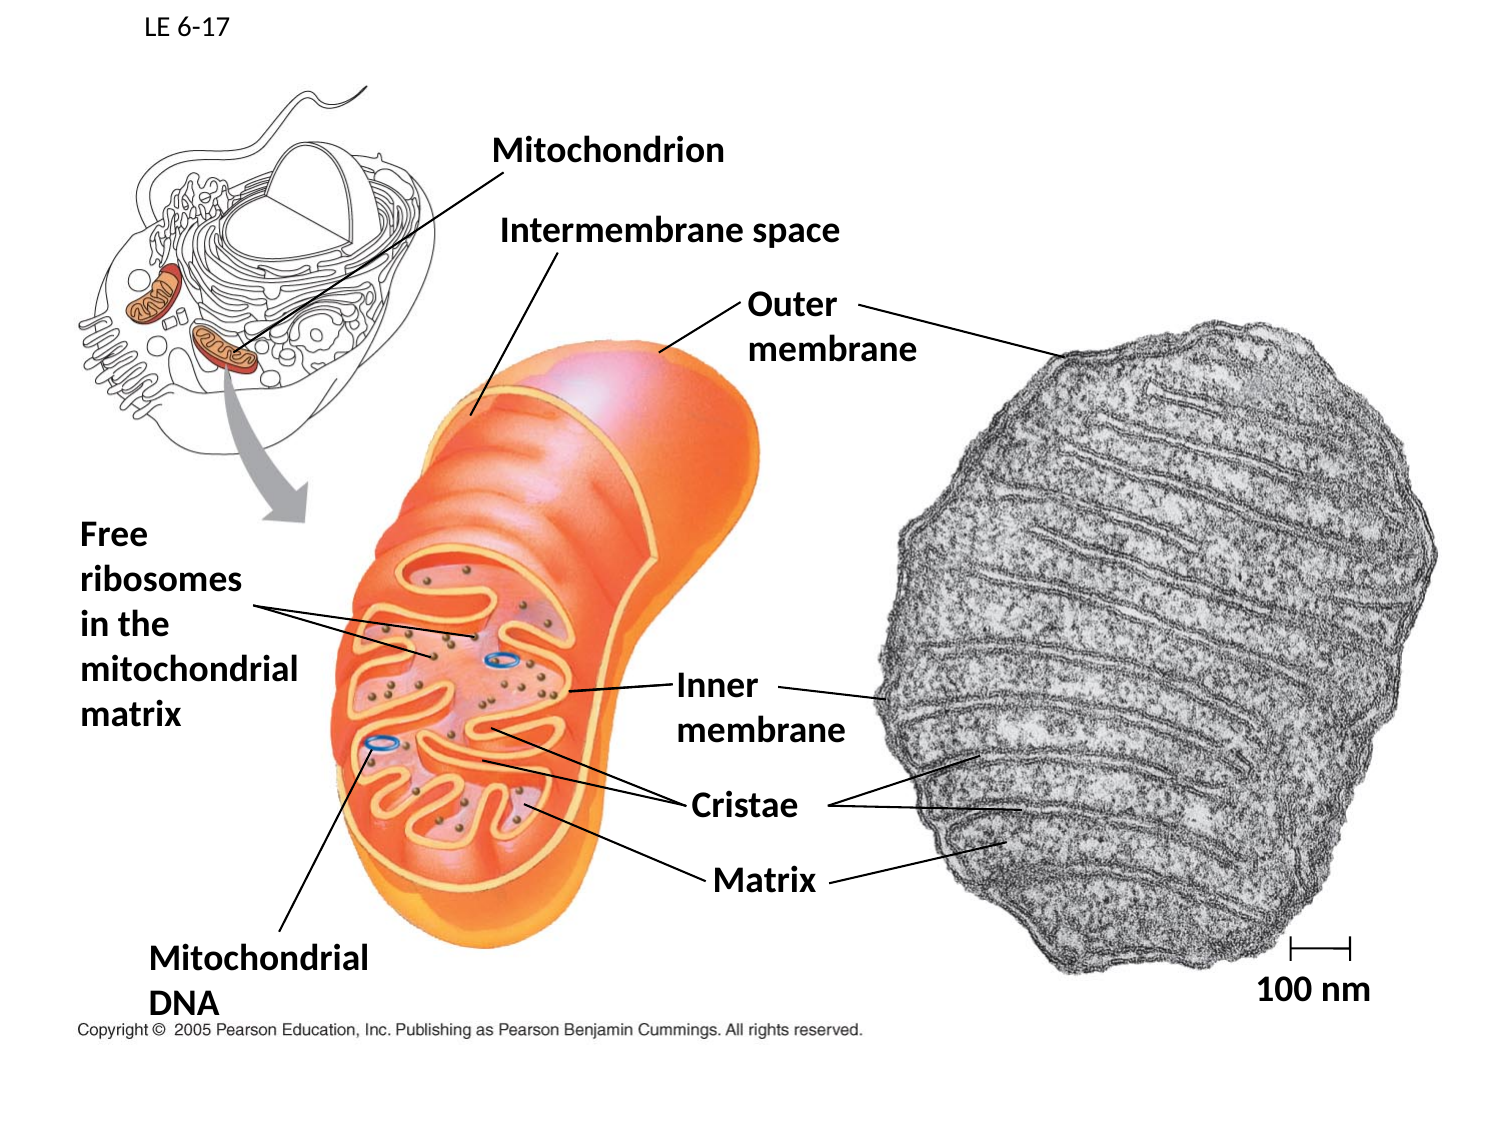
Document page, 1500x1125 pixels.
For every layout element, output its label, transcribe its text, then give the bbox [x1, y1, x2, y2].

title LE 6-17 [24, 0, 350, 50]
picture [49, 76, 1451, 1049]
